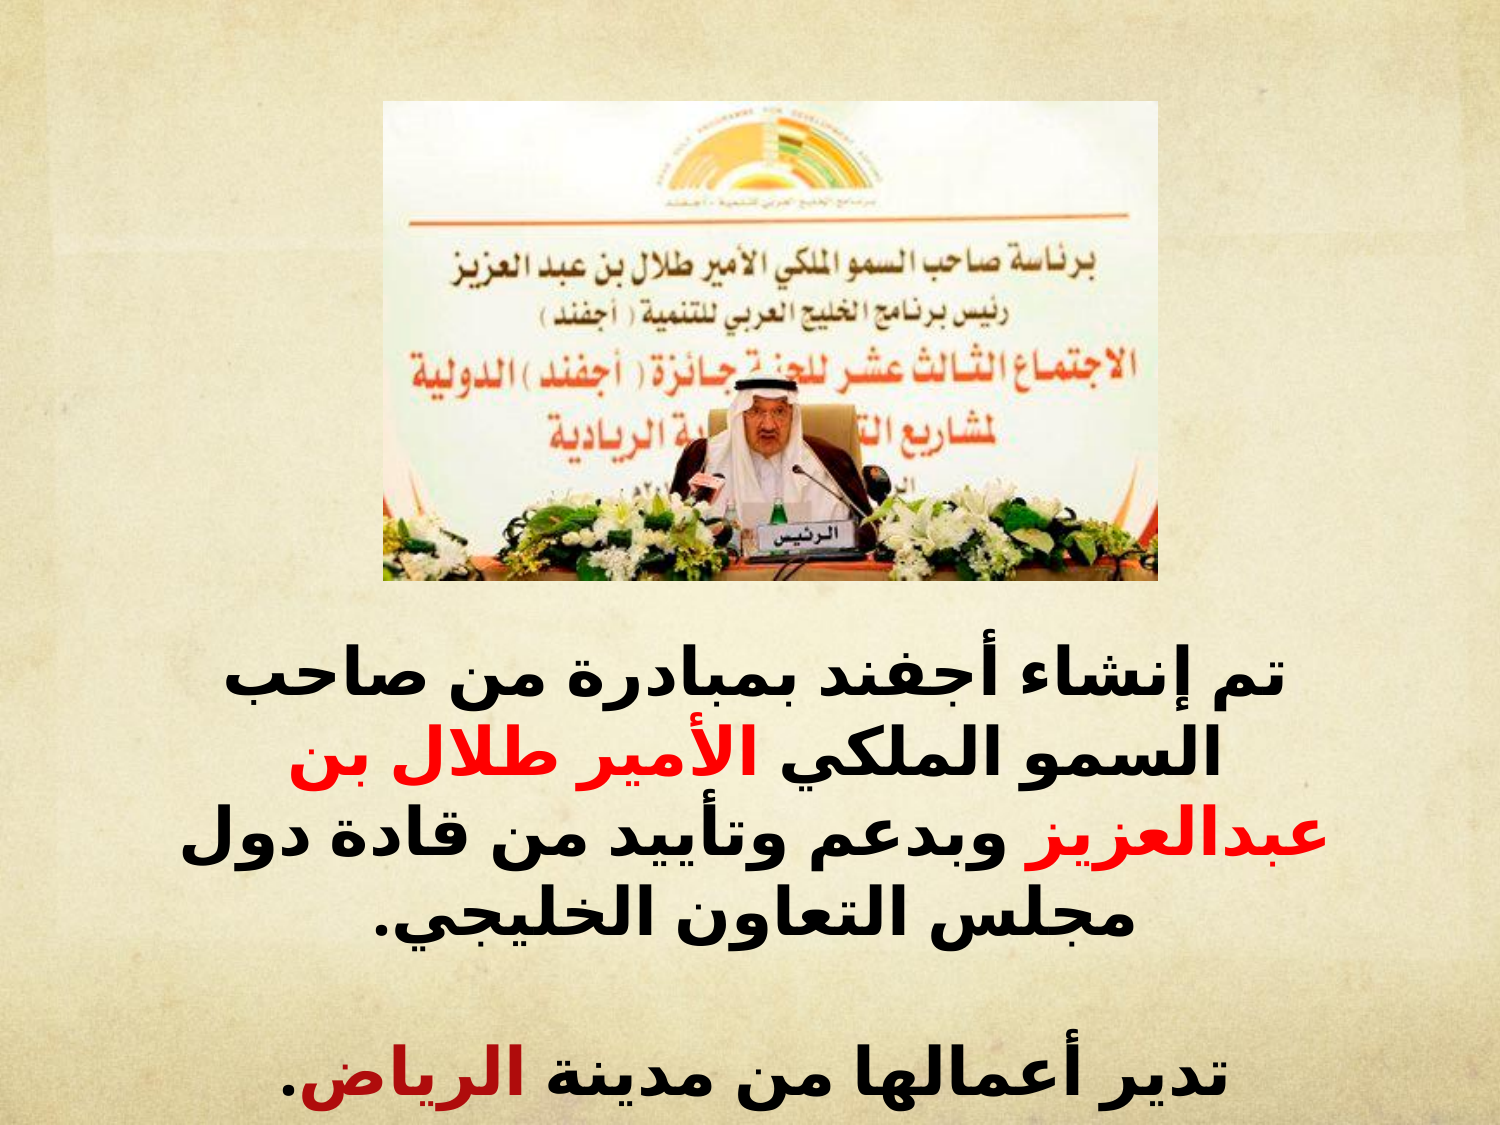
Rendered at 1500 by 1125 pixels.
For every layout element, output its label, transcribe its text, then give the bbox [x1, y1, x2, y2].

picture [0, 0, 1500, 1125]
text_box تم إنشاء أجفند بمبادرة من صاحب السمو الملكي الأمير طلال بن عبدالعزيز وبدعم وتأييد من قادة دول مجلس التعاون الخليجي. تدير أعمالها من مدينة الرياض. [123, 621, 1388, 1116]
